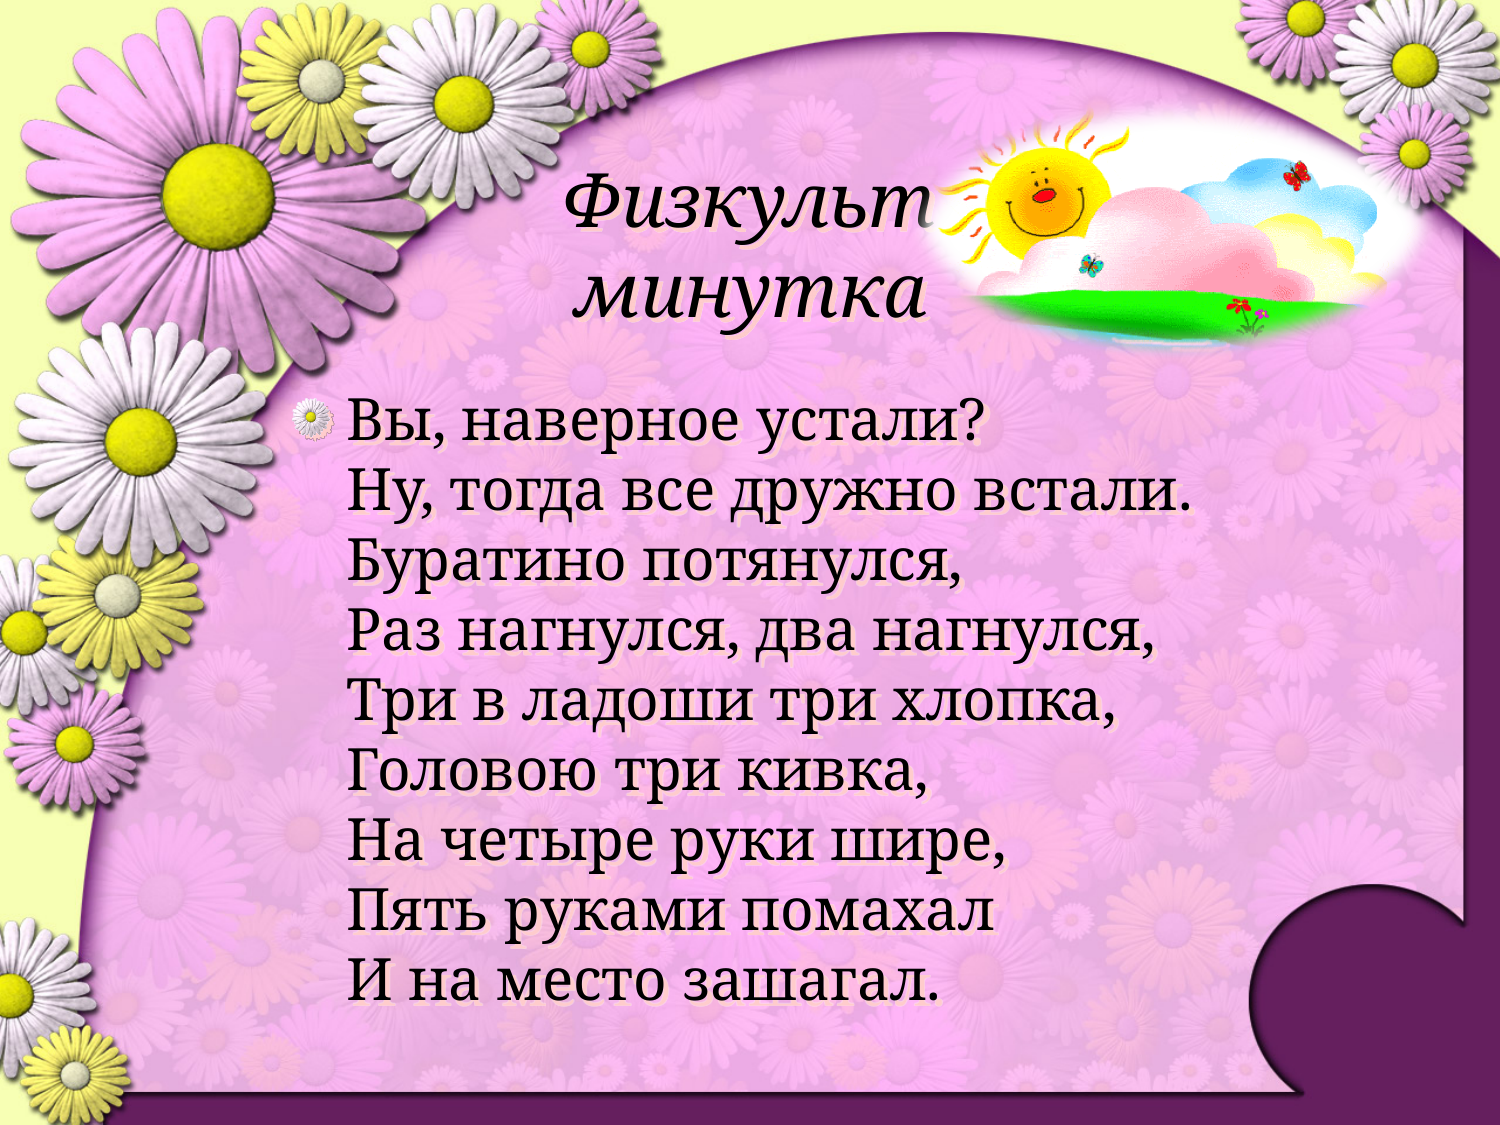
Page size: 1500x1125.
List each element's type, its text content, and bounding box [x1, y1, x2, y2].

title Физкульт минутка [491, 257, 898, 363]
list Вы, наверное устали? Ну, тогда все дружно встали. Буратино потянулся, Раз нагнулся, два нагнулся, Три в ладоши три хлопка, Головою три кивка, На четыре руки шире, Пять руками помахал И на место зашагал. [274, 374, 1238, 1051]
picture [0, 0, 1500, 1125]
